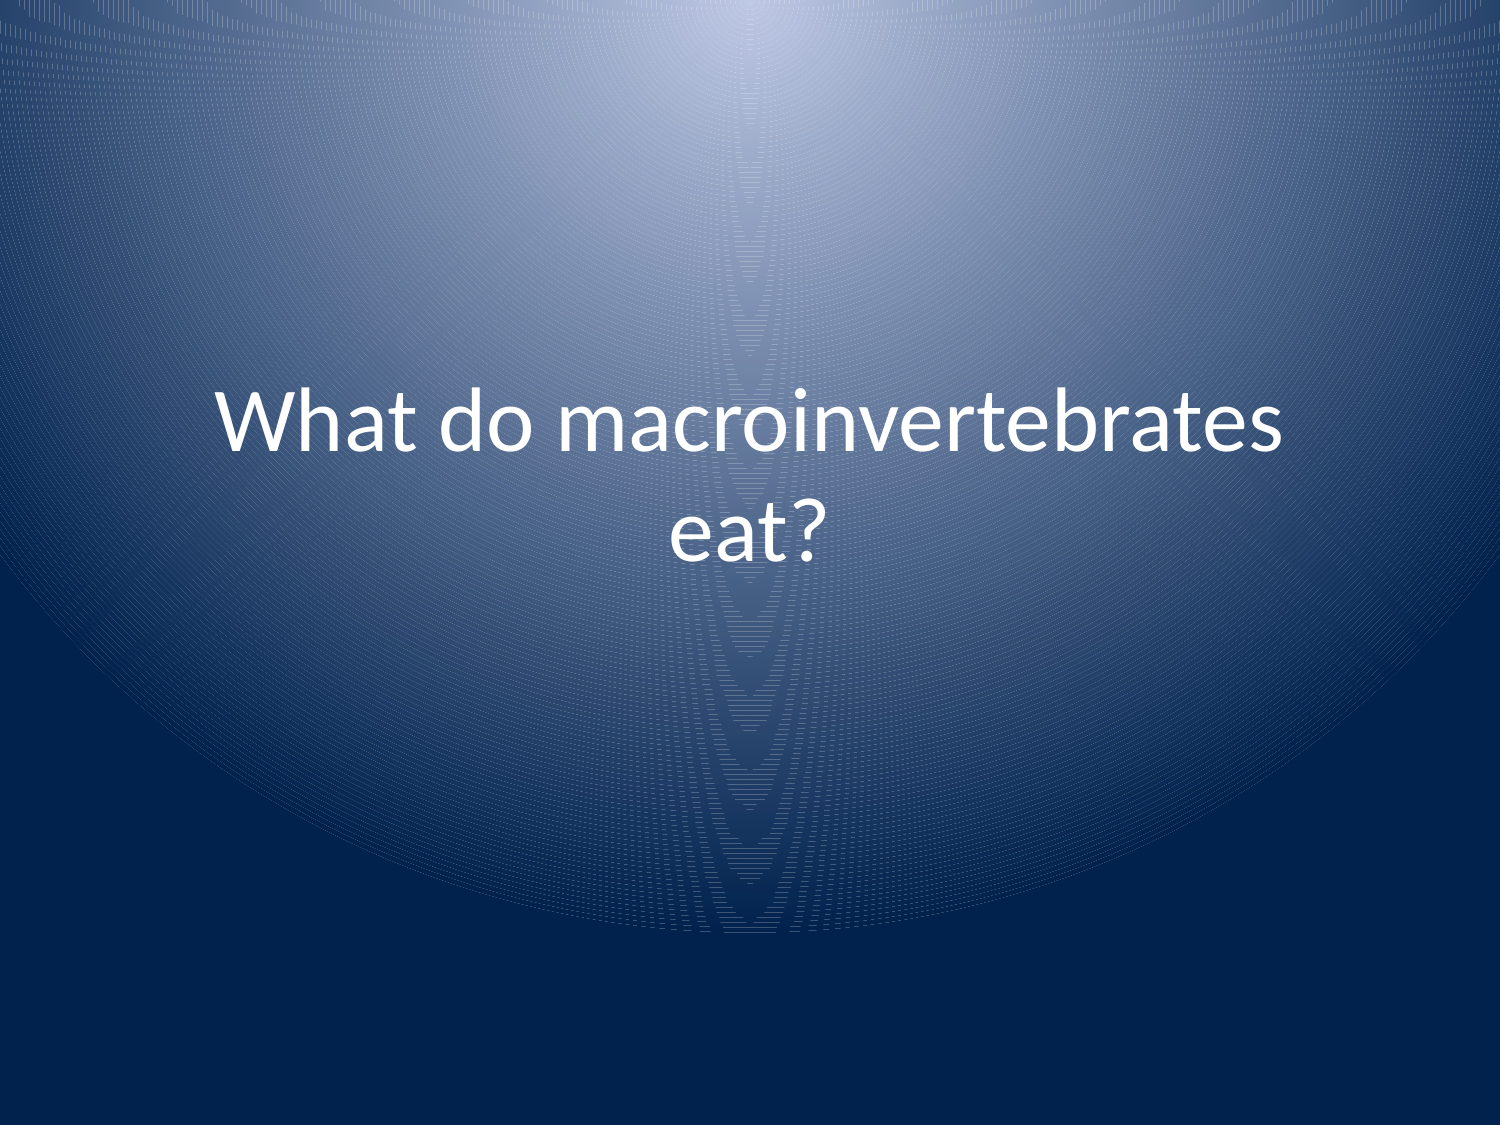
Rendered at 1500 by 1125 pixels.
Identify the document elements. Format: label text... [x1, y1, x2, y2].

title What do macroinvertebrates eat? [112, 349, 1388, 591]
